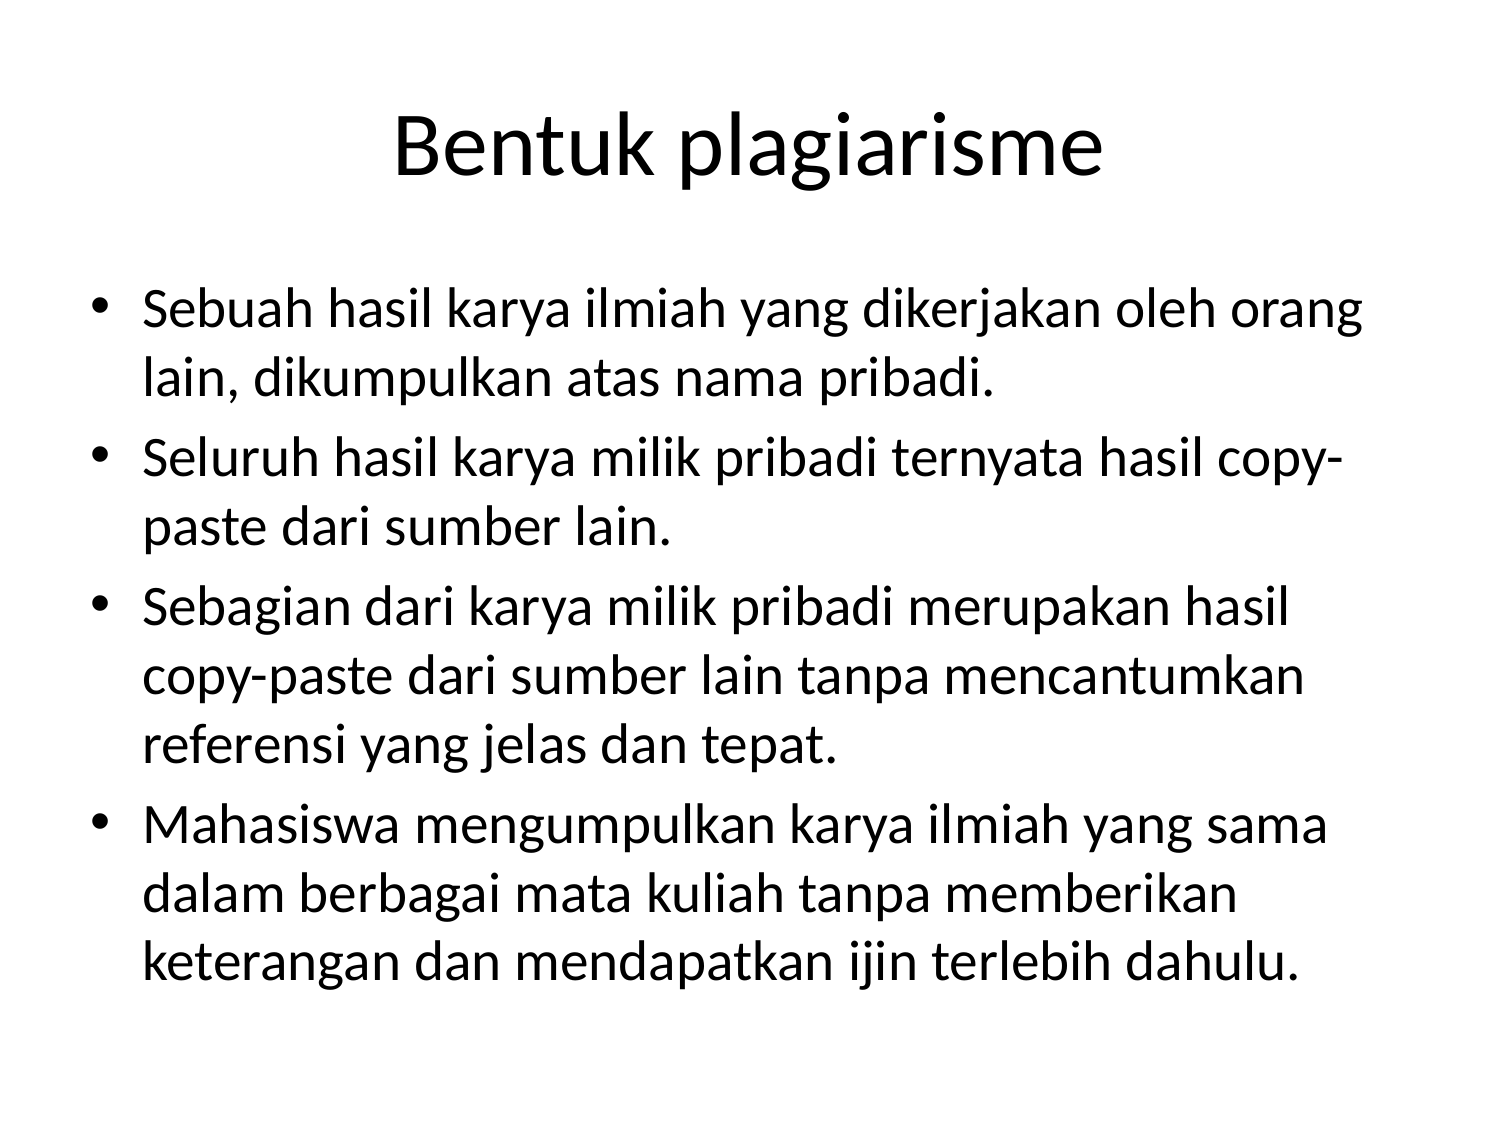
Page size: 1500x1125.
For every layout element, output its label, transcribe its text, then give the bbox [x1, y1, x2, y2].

list Sebuah hasil karya ilmiah yang dikerjakan oleh orang lain, dikumpulkan atas nama pribadi. Seluruh hasil karya milik pribadi ternyata hasil copy-paste dari sumber lain. Sebagian dari karya milik pribadi merupakan hasil copy-paste dari sumber lain tanpa mencantumkan referensi yang jelas dan tepat. Mahasiswa mengumpulkan karya ilmiah yang sama dalam berbagai mata kuliah tanpa memberikan keterangan dan mendapatkan ijin terlebih dahulu. [75, 262, 1425, 1005]
title Bentuk plagiarisme [75, 45, 1425, 233]
